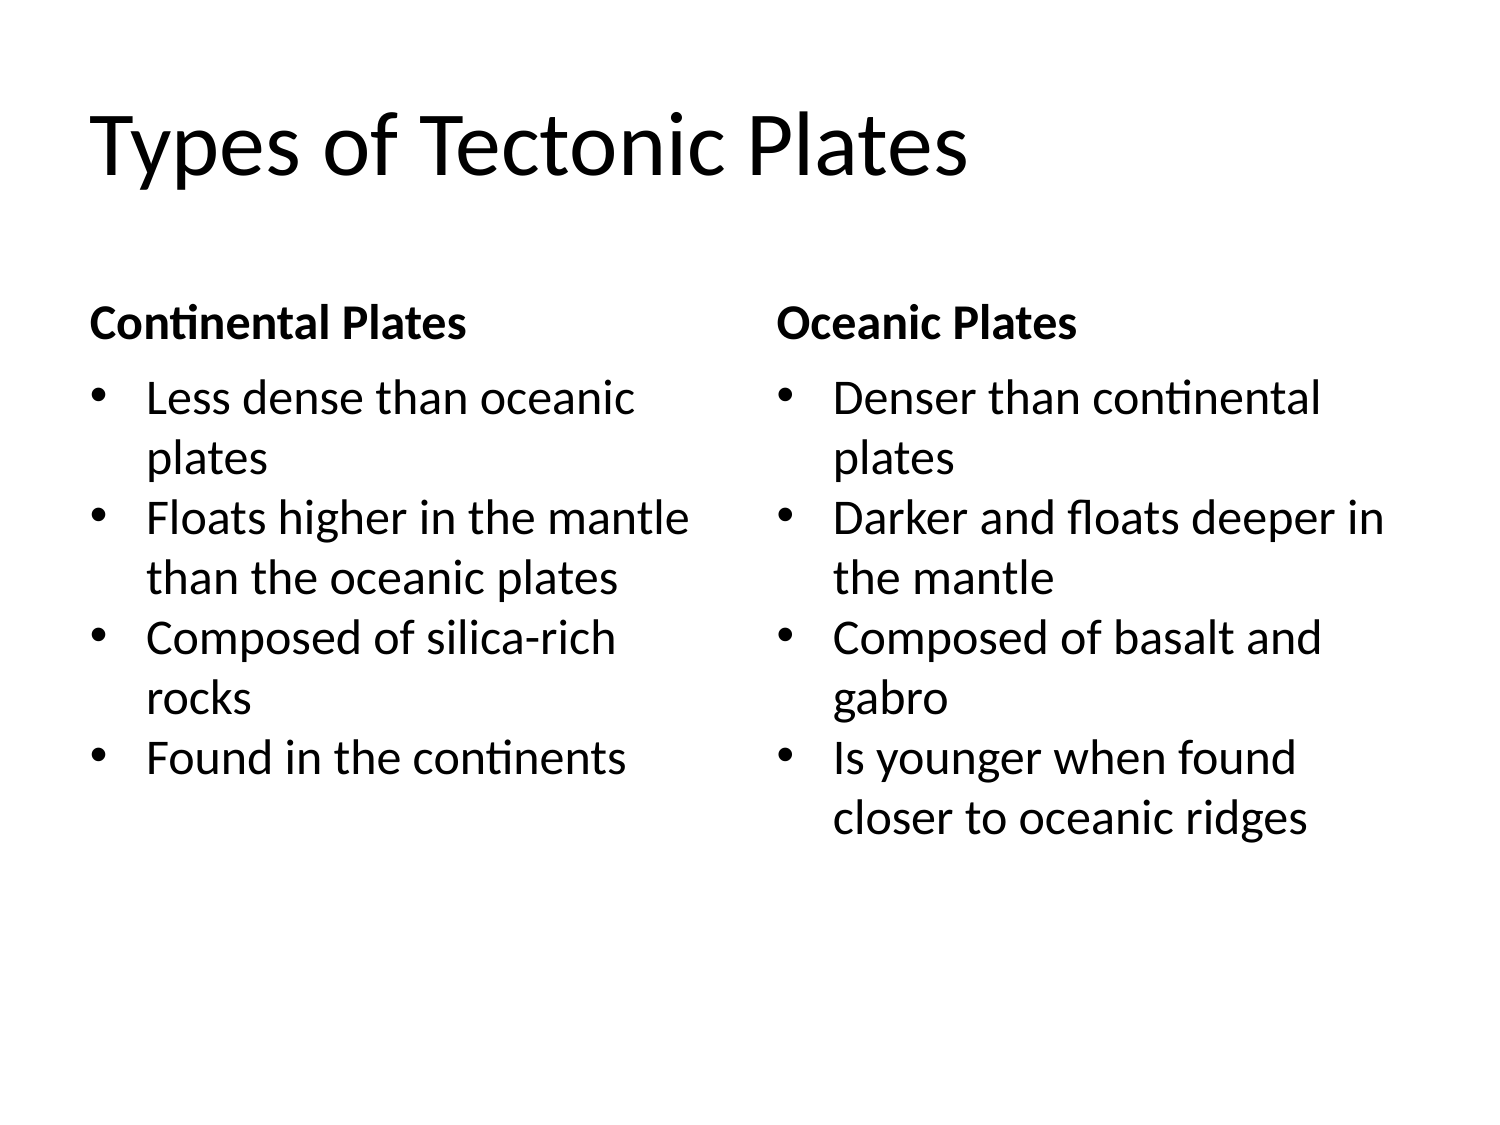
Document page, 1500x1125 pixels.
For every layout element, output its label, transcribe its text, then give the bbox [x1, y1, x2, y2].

text_box Oceanic Plates [761, 251, 1425, 356]
text_box Continental Plates [74, 251, 738, 356]
text_box Less dense than oceanic plates Floats higher in the mantle than the oceanic plates Composed of silica-rich rocks Found in the continents [74, 356, 738, 1005]
text_box Types of Tectonic Plates [75, 45, 1425, 233]
text_box Denser than continental plates Darker and floats deeper in the mantle Composed of basalt and gabro Is younger when found closer to oceanic ridges [761, 356, 1425, 1005]
